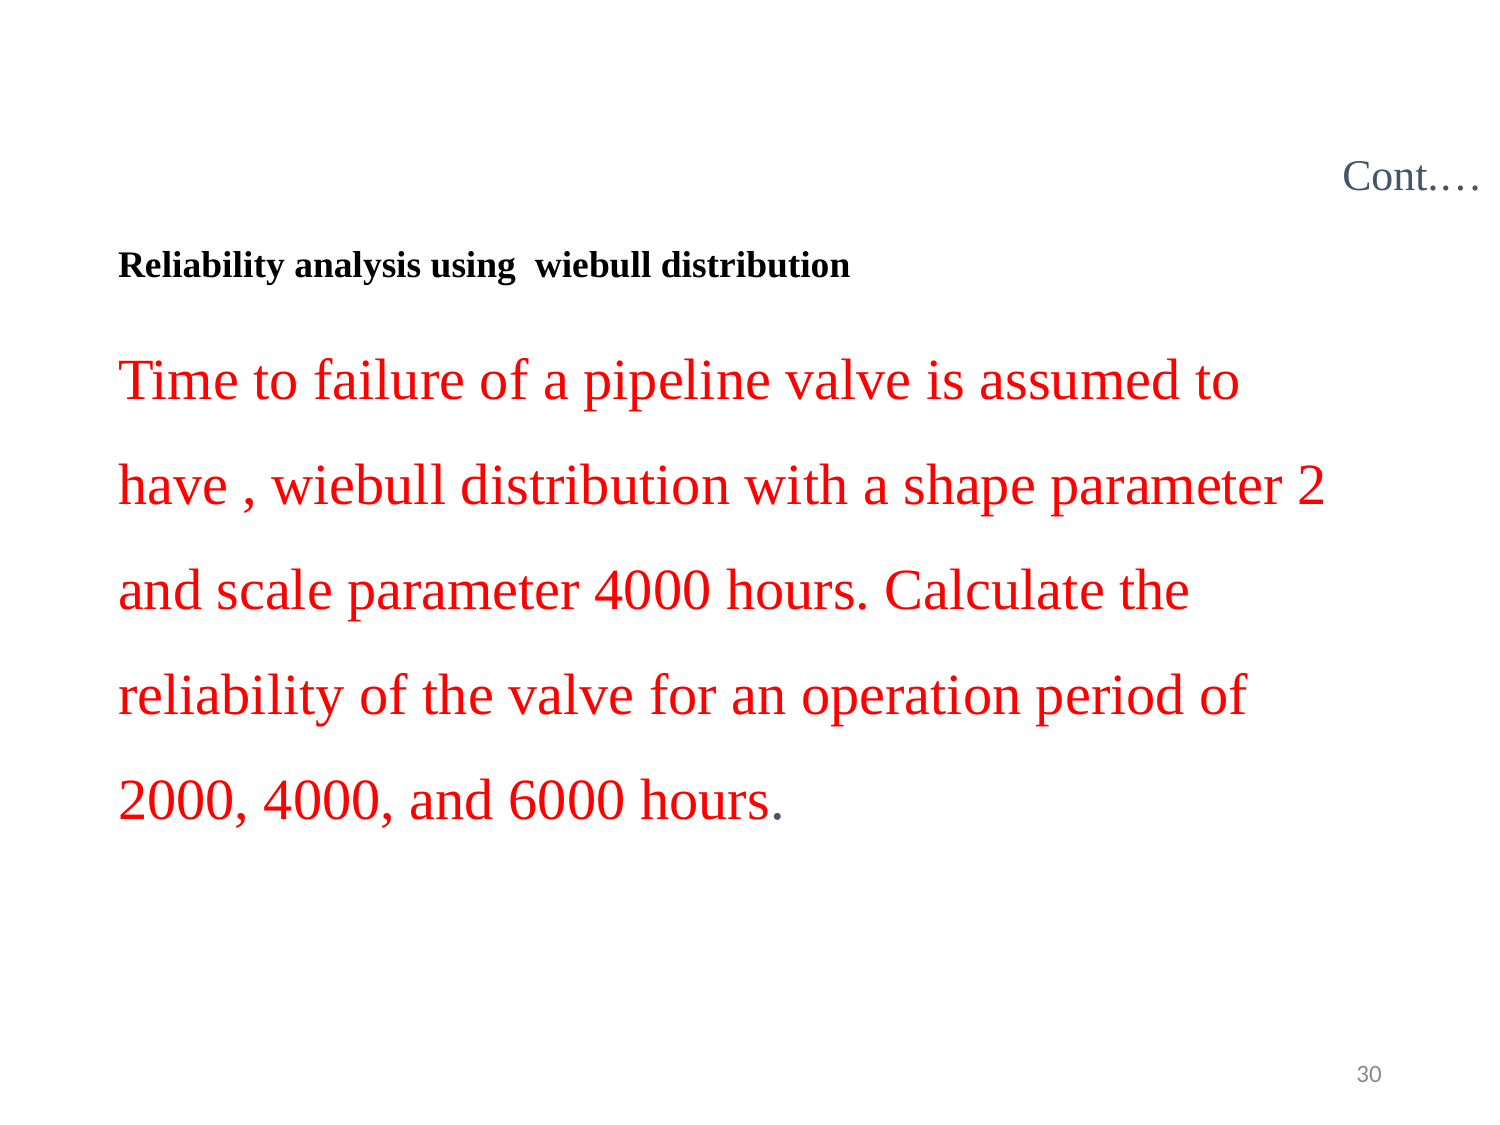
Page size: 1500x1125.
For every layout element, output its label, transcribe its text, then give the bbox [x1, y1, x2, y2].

title Cont.… [203, 140, 1498, 212]
list Reliability analysis using wiebull distribution Time to failure of a pipeline valve is assumed to have , wiebull distribution with a shape parameter 2 and scale parameter 4000 hours. Calculate the reliability of the valve for an operation period of 2000, 4000, and 6000 hours. [103, 237, 1397, 905]
slide_number 30 [1059, 1042, 1397, 1103]
